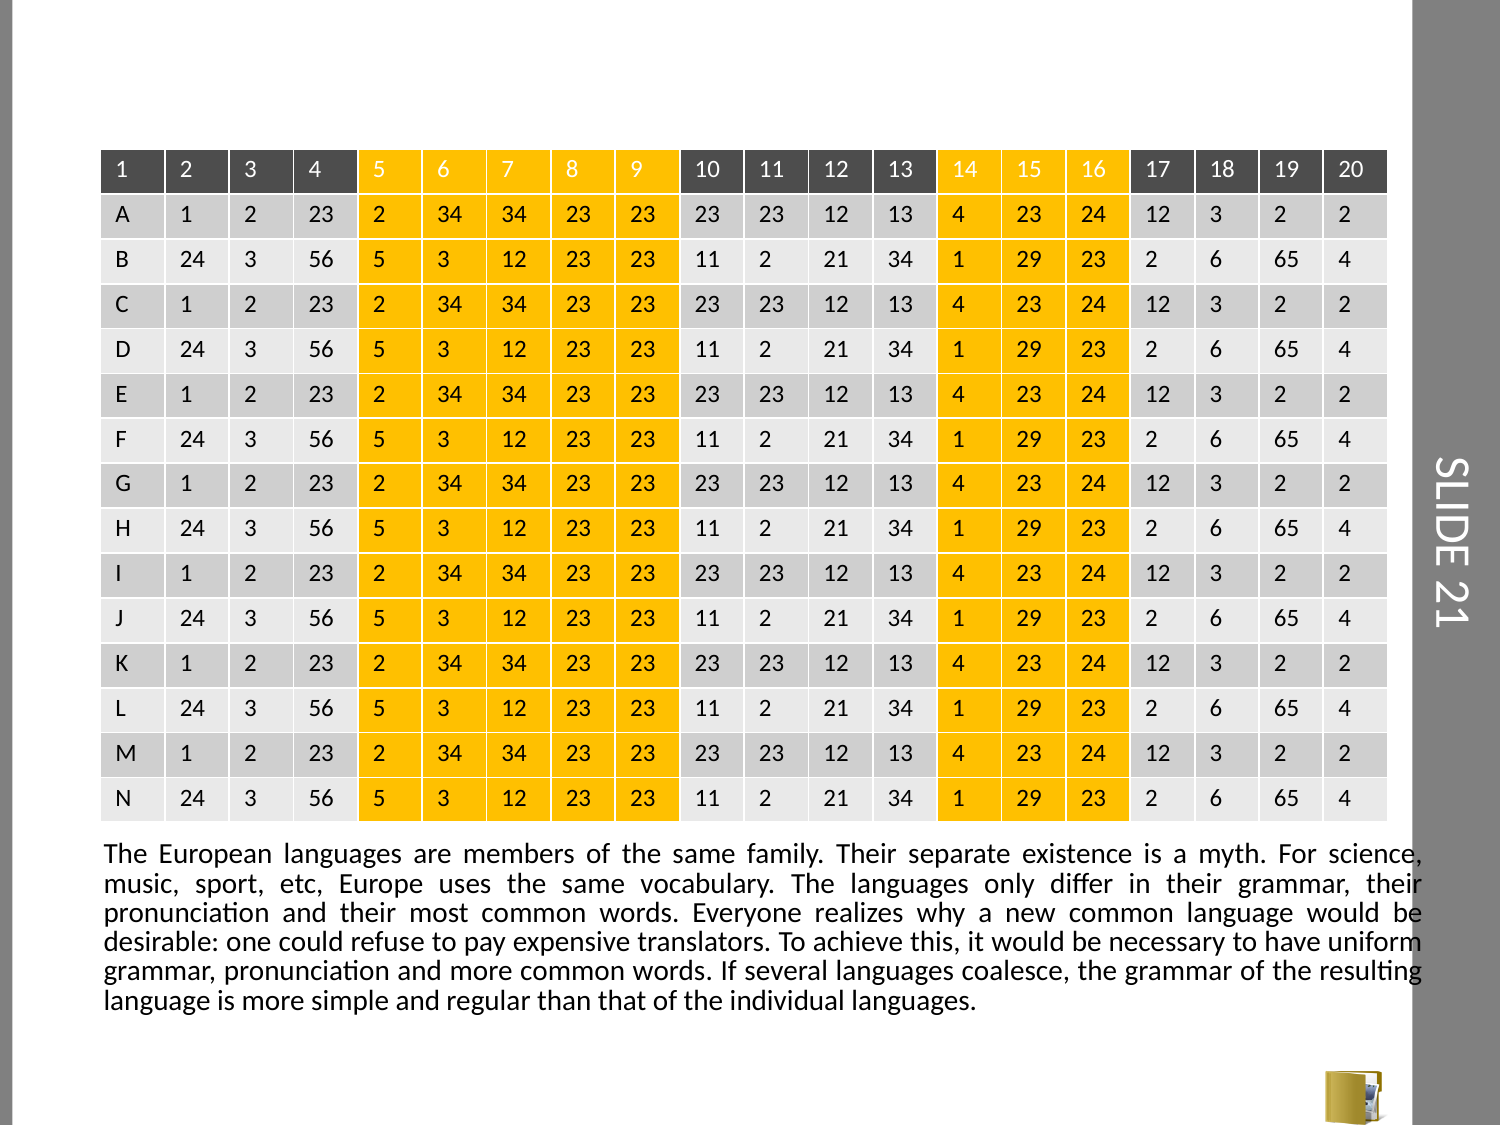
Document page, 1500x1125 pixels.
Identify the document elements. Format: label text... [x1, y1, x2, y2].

table_cell 13 [874, 374, 936, 417]
table_cell 65 [1260, 599, 1322, 642]
table_cell 65 [1260, 419, 1322, 462]
table_cell 23 [1002, 644, 1065, 687]
table_cell 56 [294, 778, 357, 821]
table_cell 56 [294, 509, 357, 552]
table_header 1 [101, 150, 164, 193]
table_cell 23 [552, 689, 614, 732]
table_cell 34 [423, 195, 486, 238]
table_header 15 [1002, 150, 1065, 193]
table_cell 2 [359, 644, 421, 687]
table_cell 5 [359, 778, 421, 821]
table_cell 23 [1067, 329, 1129, 373]
table_cell 23 [616, 240, 679, 283]
table_cell 11 [681, 689, 743, 732]
table_cell 24 [1067, 374, 1129, 417]
table_cell I [101, 554, 164, 597]
table_header 9 [616, 150, 679, 193]
table_cell 5 [359, 509, 421, 552]
table_cell 23 [616, 689, 679, 732]
table_cell 34 [423, 554, 486, 597]
table_header 6 [423, 150, 486, 193]
table_cell 13 [874, 464, 936, 507]
table_cell 12 [1131, 464, 1194, 507]
title Slide 21 [1412, 62, 1500, 1025]
table_cell 23 [1002, 464, 1065, 507]
table_cell 3 [423, 329, 486, 373]
table_cell 23 [616, 329, 679, 373]
table_cell 2 [1260, 644, 1322, 687]
table_cell A [101, 195, 164, 238]
table_cell 34 [874, 240, 936, 283]
table_header 19 [1260, 150, 1322, 193]
table_cell 23 [294, 195, 357, 238]
table_cell 34 [423, 374, 486, 417]
table_cell 12 [809, 733, 872, 777]
table_cell 23 [681, 554, 743, 597]
table_cell 6 [1196, 689, 1258, 732]
table_cell 3 [1196, 644, 1258, 687]
table_cell J [101, 599, 164, 642]
table_cell 23 [681, 733, 743, 777]
table_cell 65 [1260, 329, 1322, 373]
table_cell 2 [1131, 240, 1194, 283]
table_cell B [101, 240, 164, 283]
table_cell 23 [552, 778, 614, 821]
table_cell 1 [938, 509, 1001, 552]
table_cell 56 [294, 329, 357, 373]
table_cell 23 [616, 554, 679, 597]
table_cell 3 [230, 419, 293, 462]
table_cell 23 [1002, 554, 1065, 597]
table_cell 24 [1067, 285, 1129, 328]
table_cell 12 [1131, 195, 1194, 238]
table_cell 56 [294, 240, 357, 283]
table_cell 2 [1324, 733, 1387, 777]
table_cell 12 [487, 329, 550, 373]
table_cell 21 [809, 689, 872, 732]
table_cell 1 [938, 329, 1001, 373]
table_cell 1 [938, 599, 1001, 642]
table_cell 4 [1324, 419, 1387, 462]
table_cell 2 [1324, 195, 1387, 238]
table_cell 4 [1324, 778, 1387, 821]
table_cell 2 [1131, 599, 1194, 642]
table_cell 29 [1002, 778, 1065, 821]
table_cell 2 [1324, 464, 1387, 507]
table_cell 23 [552, 240, 614, 283]
table_cell 4 [938, 733, 1001, 777]
table_header 5 [359, 150, 421, 193]
table_header 20 [1324, 150, 1387, 193]
table_cell 2 [745, 329, 808, 373]
table_cell 4 [1324, 599, 1387, 642]
table_cell 4 [938, 644, 1001, 687]
table_cell 2 [745, 419, 808, 462]
table_cell 23 [552, 554, 614, 597]
table_cell 23 [1067, 509, 1129, 552]
table_cell 23 [1067, 599, 1129, 642]
table_cell 65 [1260, 778, 1322, 821]
table_cell 29 [1002, 240, 1065, 283]
table_cell 23 [745, 285, 808, 328]
table_cell 23 [681, 644, 743, 687]
table_cell 1 [938, 778, 1001, 821]
table_cell 4 [1324, 240, 1387, 283]
table_cell 3 [1196, 464, 1258, 507]
table_cell 3 [230, 509, 293, 552]
table_cell 5 [359, 240, 421, 283]
table_cell 34 [874, 419, 936, 462]
table_cell 12 [487, 689, 550, 732]
table_cell 3 [230, 778, 293, 821]
table_cell 3 [230, 599, 293, 642]
table_cell 23 [745, 733, 808, 777]
table_cell 6 [1196, 509, 1258, 552]
table_cell 34 [487, 374, 550, 417]
table_cell 2 [1131, 509, 1194, 552]
table_cell 23 [616, 733, 679, 777]
table_cell 23 [1067, 689, 1129, 732]
table_cell 12 [487, 509, 550, 552]
table_cell 13 [874, 554, 936, 597]
table_cell N [101, 778, 164, 821]
table_cell 12 [1131, 374, 1194, 417]
table_cell 6 [1196, 778, 1258, 821]
table_cell 34 [874, 689, 936, 732]
table_cell 11 [681, 599, 743, 642]
table_cell 29 [1002, 689, 1065, 732]
table_cell 3 [1196, 285, 1258, 328]
table_cell 23 [616, 644, 679, 687]
table_cell 23 [552, 733, 614, 777]
table_cell 34 [874, 599, 936, 642]
table_cell 24 [1067, 554, 1129, 597]
table_cell 2 [1324, 285, 1387, 328]
table_cell 23 [294, 374, 357, 417]
table_cell 6 [1196, 329, 1258, 373]
table_header 18 [1196, 150, 1258, 193]
table_cell 12 [809, 554, 872, 597]
table_cell 1 [166, 644, 228, 687]
table_cell 1 [166, 733, 228, 777]
table_cell 65 [1260, 689, 1322, 732]
table_cell 2 [745, 240, 808, 283]
table_cell 21 [809, 599, 872, 642]
table_cell 12 [809, 374, 872, 417]
table_cell 4 [938, 195, 1001, 238]
table_cell 23 [294, 644, 357, 687]
table_cell 5 [359, 419, 421, 462]
table_cell 29 [1002, 329, 1065, 373]
table_cell 4 [1324, 509, 1387, 552]
table_cell 4 [938, 374, 1001, 417]
table_cell 21 [809, 778, 872, 821]
table_cell 34 [487, 554, 550, 597]
table_cell 2 [745, 778, 808, 821]
table_header 4 [294, 150, 357, 193]
table_cell 3 [1196, 374, 1258, 417]
table_cell 2 [230, 644, 293, 687]
table_cell 1 [166, 554, 228, 597]
table_cell 23 [1002, 285, 1065, 328]
table_cell 34 [874, 329, 936, 373]
table_cell 21 [809, 240, 872, 283]
table_cell 3 [1196, 554, 1258, 597]
table_cell 2 [230, 285, 293, 328]
table_cell 56 [294, 419, 357, 462]
table_cell 23 [1002, 195, 1065, 238]
table_cell 3 [423, 599, 486, 642]
table_cell 23 [681, 464, 743, 507]
table_header 2 [166, 150, 228, 193]
table_cell 23 [1067, 778, 1129, 821]
table_cell 2 [745, 599, 808, 642]
table_cell 6 [1196, 419, 1258, 462]
table_cell 2 [1260, 464, 1322, 507]
table_cell 11 [681, 778, 743, 821]
table_cell 3 [230, 240, 293, 283]
table_cell 23 [745, 195, 808, 238]
table_cell 2 [230, 733, 293, 777]
table_cell 4 [1324, 329, 1387, 373]
table_cell 23 [616, 778, 679, 821]
table_cell 23 [1067, 419, 1129, 462]
table_cell K [101, 644, 164, 687]
table_cell 2 [230, 374, 293, 417]
table_cell 2 [1324, 644, 1387, 687]
table_cell 34 [487, 195, 550, 238]
table_cell 3 [423, 689, 486, 732]
table_cell 24 [1067, 644, 1129, 687]
table_cell 5 [359, 599, 421, 642]
table_cell 12 [809, 195, 872, 238]
table_cell 23 [745, 644, 808, 687]
table_cell 2 [1131, 329, 1194, 373]
table_cell 5 [359, 689, 421, 732]
table_cell 24 [166, 419, 228, 462]
table_cell 3 [423, 509, 486, 552]
table_cell 23 [552, 599, 614, 642]
table_cell 2 [230, 464, 293, 507]
table_cell 11 [681, 509, 743, 552]
table_cell 23 [616, 374, 679, 417]
table_cell 4 [1324, 689, 1387, 732]
table_cell 11 [681, 419, 743, 462]
table_cell 29 [1002, 509, 1065, 552]
table_cell 23 [552, 374, 614, 417]
table_cell 23 [745, 554, 808, 597]
table_cell 2 [1260, 554, 1322, 597]
table_cell 24 [1067, 195, 1129, 238]
table_header 17 [1131, 150, 1194, 193]
table_cell 23 [294, 554, 357, 597]
table_cell 1 [166, 464, 228, 507]
table_cell 34 [423, 733, 486, 777]
table_cell 1 [166, 374, 228, 417]
table_cell G [101, 464, 164, 507]
table_cell 34 [487, 733, 550, 777]
table_cell 24 [1067, 733, 1129, 777]
table_cell 23 [616, 599, 679, 642]
table_cell 3 [1196, 733, 1258, 777]
table_cell 11 [681, 329, 743, 373]
table_cell 2 [230, 195, 293, 238]
table_cell 24 [166, 329, 228, 373]
table_cell 4 [938, 464, 1001, 507]
table_cell 3 [423, 419, 486, 462]
table_cell 23 [616, 419, 679, 462]
table_cell 34 [874, 509, 936, 552]
table_cell 3 [423, 778, 486, 821]
table_cell 6 [1196, 599, 1258, 642]
table_header 11 [745, 150, 808, 193]
table_header 8 [552, 150, 614, 193]
table_cell 2 [359, 554, 421, 597]
table_cell 24 [166, 599, 228, 642]
table_cell 34 [487, 464, 550, 507]
table_cell 2 [359, 374, 421, 417]
table_cell 21 [809, 329, 872, 373]
table_cell 34 [487, 285, 550, 328]
table_cell 34 [874, 778, 936, 821]
table_cell 23 [552, 464, 614, 507]
table_cell 5 [359, 329, 421, 373]
table_cell 12 [487, 599, 550, 642]
table_cell H [101, 509, 164, 552]
table_cell 23 [552, 509, 614, 552]
table_cell 56 [294, 599, 357, 642]
table_cell 21 [809, 419, 872, 462]
table_header 12 [809, 150, 872, 193]
table_cell 23 [616, 509, 679, 552]
table_cell 2 [1260, 195, 1322, 238]
table_cell 23 [681, 195, 743, 238]
table_cell 23 [552, 329, 614, 373]
table_cell 34 [423, 464, 486, 507]
table_cell 23 [294, 733, 357, 777]
table_cell 12 [1131, 285, 1194, 328]
table_header 10 [681, 150, 743, 193]
table_cell 23 [1002, 374, 1065, 417]
table_cell 13 [874, 644, 936, 687]
table_cell 13 [874, 195, 936, 238]
table_cell 29 [1002, 599, 1065, 642]
table_cell 23 [745, 464, 808, 507]
table_cell 2 [1131, 419, 1194, 462]
table_cell 11 [681, 240, 743, 283]
text_box The European languages are members of the same family. Their separate existence is a myth. For science, music, sport, etc, Europe uses the same vocabulary. The languages only differ in their grammar, their pronunciation and their most common words. Everyone realizes why a new common language would be desirable: one could refuse to pay expensive translators. To achieve this, it would be necessary to have uniform grammar, pronunciation and more common words. If several languages coalesce, the grammar of the resulting language is more simple and regular than that of the individual languages. [88, 834, 1439, 1125]
table_cell 23 [552, 195, 614, 238]
table_cell 23 [294, 285, 357, 328]
table_header 7 [487, 150, 550, 193]
table_cell 34 [423, 644, 486, 687]
table_cell 23 [1002, 733, 1065, 777]
table_cell 2 [745, 689, 808, 732]
table_cell 12 [809, 644, 872, 687]
table_cell 23 [294, 464, 357, 507]
table_header 16 [1067, 150, 1129, 193]
table_cell 3 [423, 240, 486, 283]
table_cell 2 [1131, 689, 1194, 732]
table_cell 24 [1067, 464, 1129, 507]
table_cell 2 [230, 554, 293, 597]
table_cell 2 [1324, 374, 1387, 417]
table_header 14 [938, 150, 1001, 193]
table_cell 24 [166, 778, 228, 821]
table_cell M [101, 733, 164, 777]
table_cell 23 [552, 419, 614, 462]
table_cell 24 [166, 509, 228, 552]
table_cell 2 [359, 195, 421, 238]
table_cell 23 [552, 285, 614, 328]
table_cell 4 [938, 554, 1001, 597]
table_cell 6 [1196, 240, 1258, 283]
table_cell 2 [359, 464, 421, 507]
table_cell 65 [1260, 509, 1322, 552]
table_cell 12 [1131, 554, 1194, 597]
table_cell 2 [1324, 554, 1387, 597]
table_cell 2 [1131, 778, 1194, 821]
table_cell 23 [681, 374, 743, 417]
table_cell 1 [166, 195, 228, 238]
table_cell 1 [938, 419, 1001, 462]
table_header 13 [874, 150, 936, 193]
table_cell 23 [1067, 240, 1129, 283]
table_cell 23 [552, 644, 614, 687]
table_cell 29 [1002, 419, 1065, 462]
table_cell 23 [616, 285, 679, 328]
table_cell 3 [1196, 195, 1258, 238]
table_cell 1 [938, 240, 1001, 283]
table_cell 21 [809, 509, 872, 552]
table_cell 12 [487, 240, 550, 283]
table_cell 12 [487, 419, 550, 462]
table_cell 1 [166, 285, 228, 328]
table_cell 2 [1260, 374, 1322, 417]
table_cell 23 [681, 285, 743, 328]
table_cell D [101, 329, 164, 373]
table_cell 4 [938, 285, 1001, 328]
table_cell 23 [616, 195, 679, 238]
table_cell 2 [1260, 285, 1322, 328]
table_cell 56 [294, 689, 357, 732]
table_cell 24 [166, 240, 228, 283]
table_cell 34 [423, 285, 486, 328]
table_cell 13 [874, 733, 936, 777]
table_cell 12 [809, 464, 872, 507]
table_cell 12 [1131, 644, 1194, 687]
table_cell 2 [359, 733, 421, 777]
table_cell 12 [809, 285, 872, 328]
table_cell 2 [359, 285, 421, 328]
table_cell 1 [938, 689, 1001, 732]
table_cell 3 [230, 689, 293, 732]
table_cell 23 [745, 374, 808, 417]
table_cell 12 [1131, 733, 1194, 777]
table_cell 2 [745, 509, 808, 552]
table_cell L [101, 689, 164, 732]
table_cell C [101, 285, 164, 328]
table_cell 65 [1260, 240, 1322, 283]
table_cell 23 [616, 464, 679, 507]
table_cell 13 [874, 285, 936, 328]
table_header 3 [230, 150, 293, 193]
table_cell 24 [166, 689, 228, 732]
table_cell 2 [1260, 733, 1322, 777]
table_cell 3 [230, 329, 293, 373]
table_cell E [101, 374, 164, 417]
table_cell 34 [487, 644, 550, 687]
table_cell F [101, 419, 164, 462]
table_cell 12 [487, 778, 550, 821]
